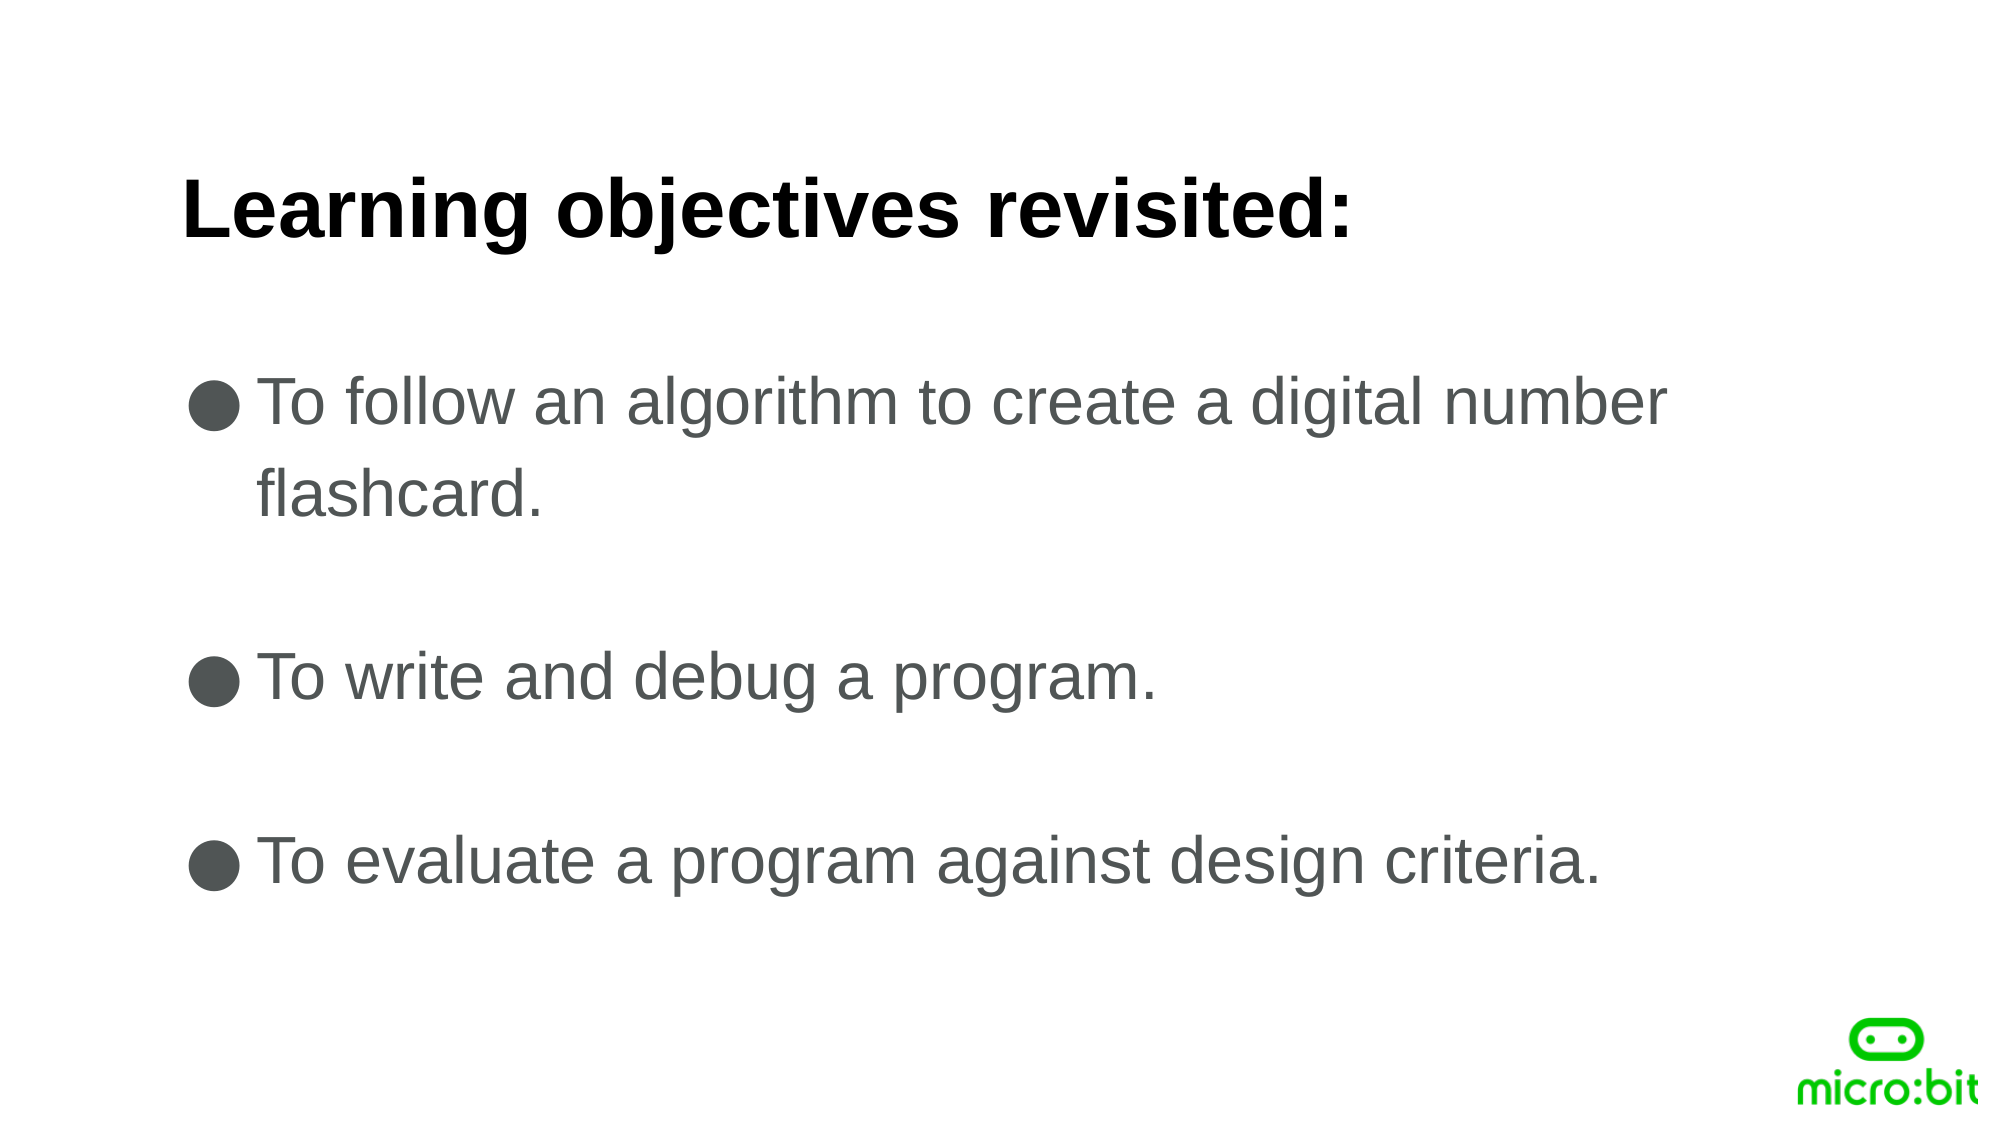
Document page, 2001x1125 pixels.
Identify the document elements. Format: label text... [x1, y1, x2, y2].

text_box Learning objectives revisited: To follow an algorithm to create a digital number flashcard. To write and debug a program. To evaluate a program against design criteria. [166, 60, 1918, 884]
picture [1797, 1017, 1978, 1106]
